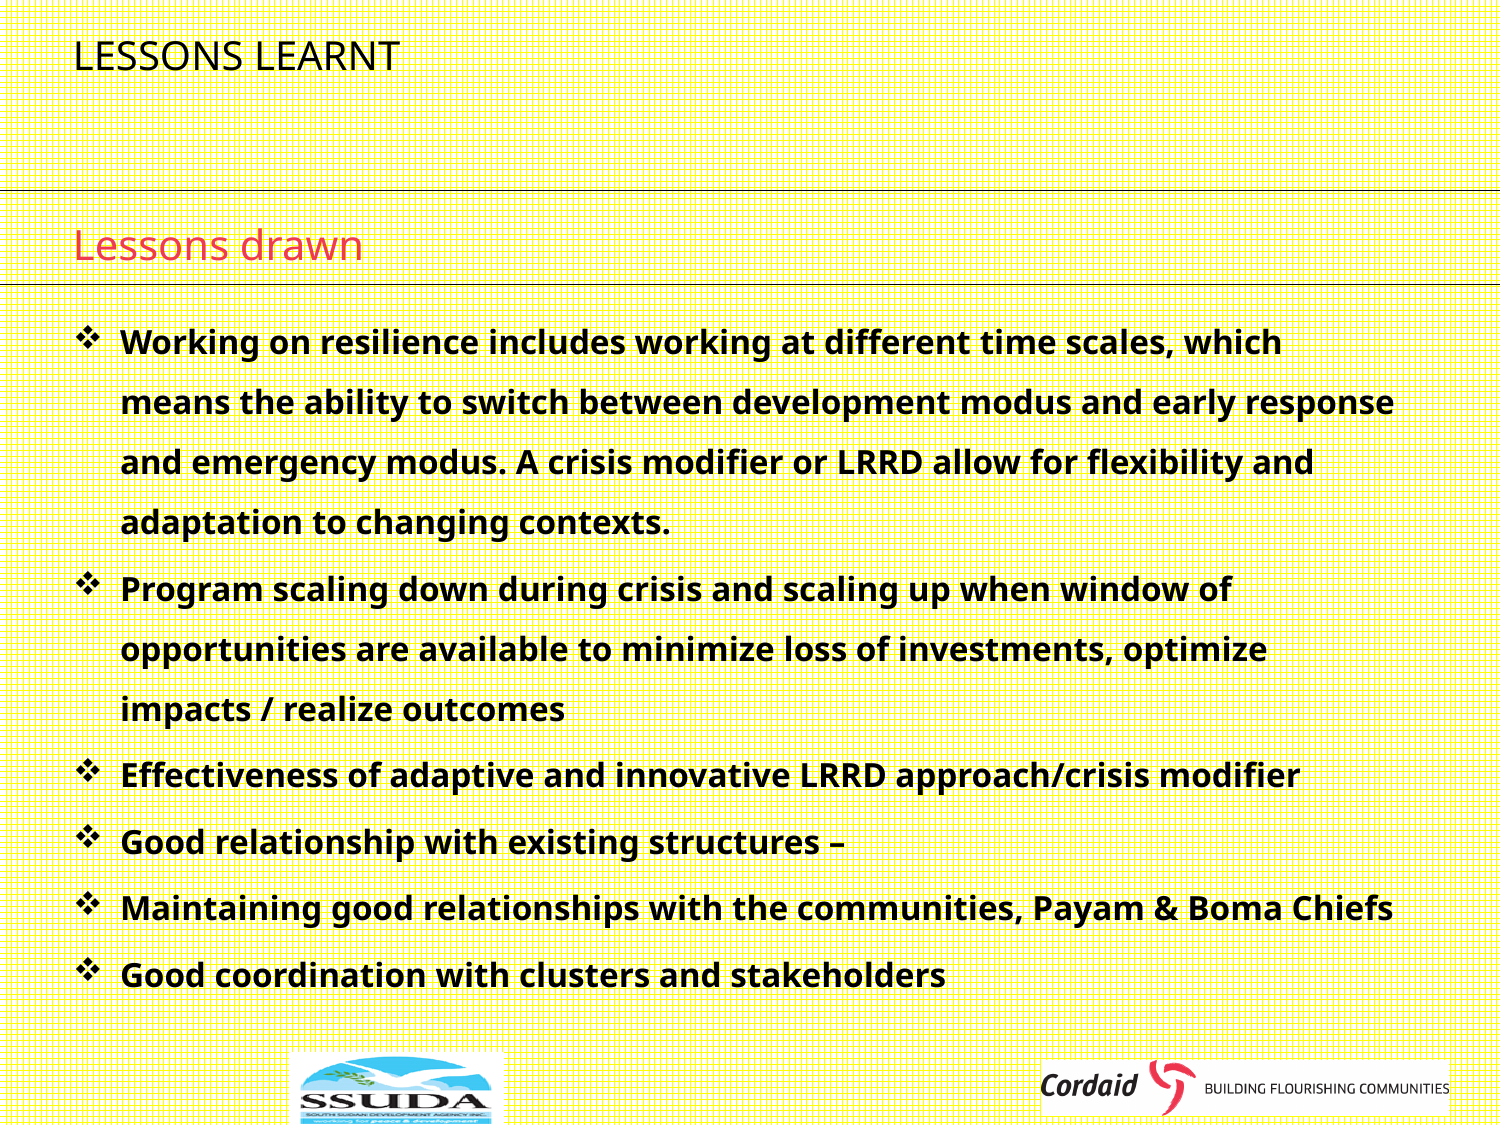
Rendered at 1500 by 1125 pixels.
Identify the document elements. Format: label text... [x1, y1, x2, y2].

list Lessons drawn [57, 211, 1417, 268]
picture [288, 1052, 504, 1125]
title Lessons learnt [57, 23, 1417, 185]
list Working on resilience includes working at different time scales, which means the ability to switch between development modus and early response and emergency modus. A crisis modifier or LRRD allow for flexibility and adaptation to changing contexts. Program scaling down during crisis and scaling up when window of opportunities are available to minimize loss of investments, optimize impacts / realize outcomes Effectiveness of adaptive and innovative LRRD approach/crisis modifier Good relationship with existing structures – Maintaining good relationships with the communities, Payam & Boma Chiefs Good coordination with clusters and stakeholders [58, 294, 1417, 1053]
picture [1041, 1060, 1449, 1116]
